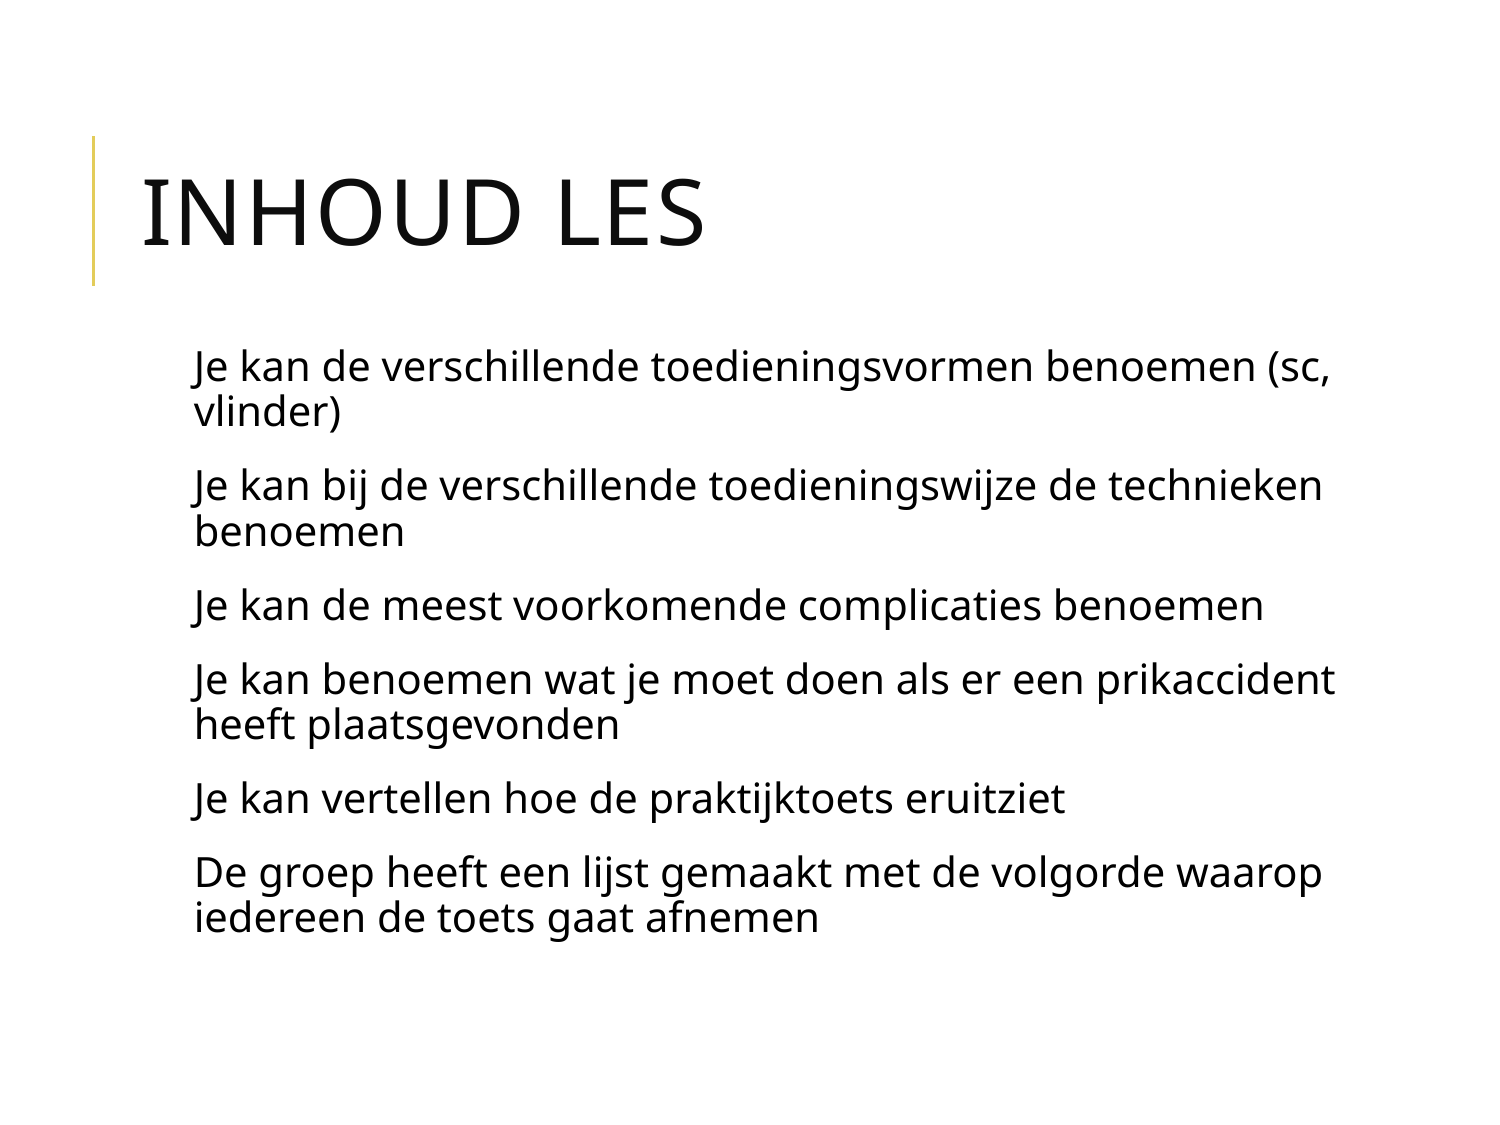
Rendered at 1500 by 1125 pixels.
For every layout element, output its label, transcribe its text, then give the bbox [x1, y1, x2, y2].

list Je kan de verschillende toedieningsvormen benoemen (sc, vlinder) Je kan bij de verschillende toedieningswijze de technieken benoemen Je kan de meest voorkomende complicaties benoemen Je kan benoemen wat je moet doen als er een prikaccident heeft plaatsgevonden Je kan vertellen hoe de praktijktoets eruitziet De groep heeft een lijst gemaakt met de volgorde waarop iedereen de toets gaat afnemen [171, 338, 1388, 1035]
title Inhoud les [126, 96, 1322, 342]
